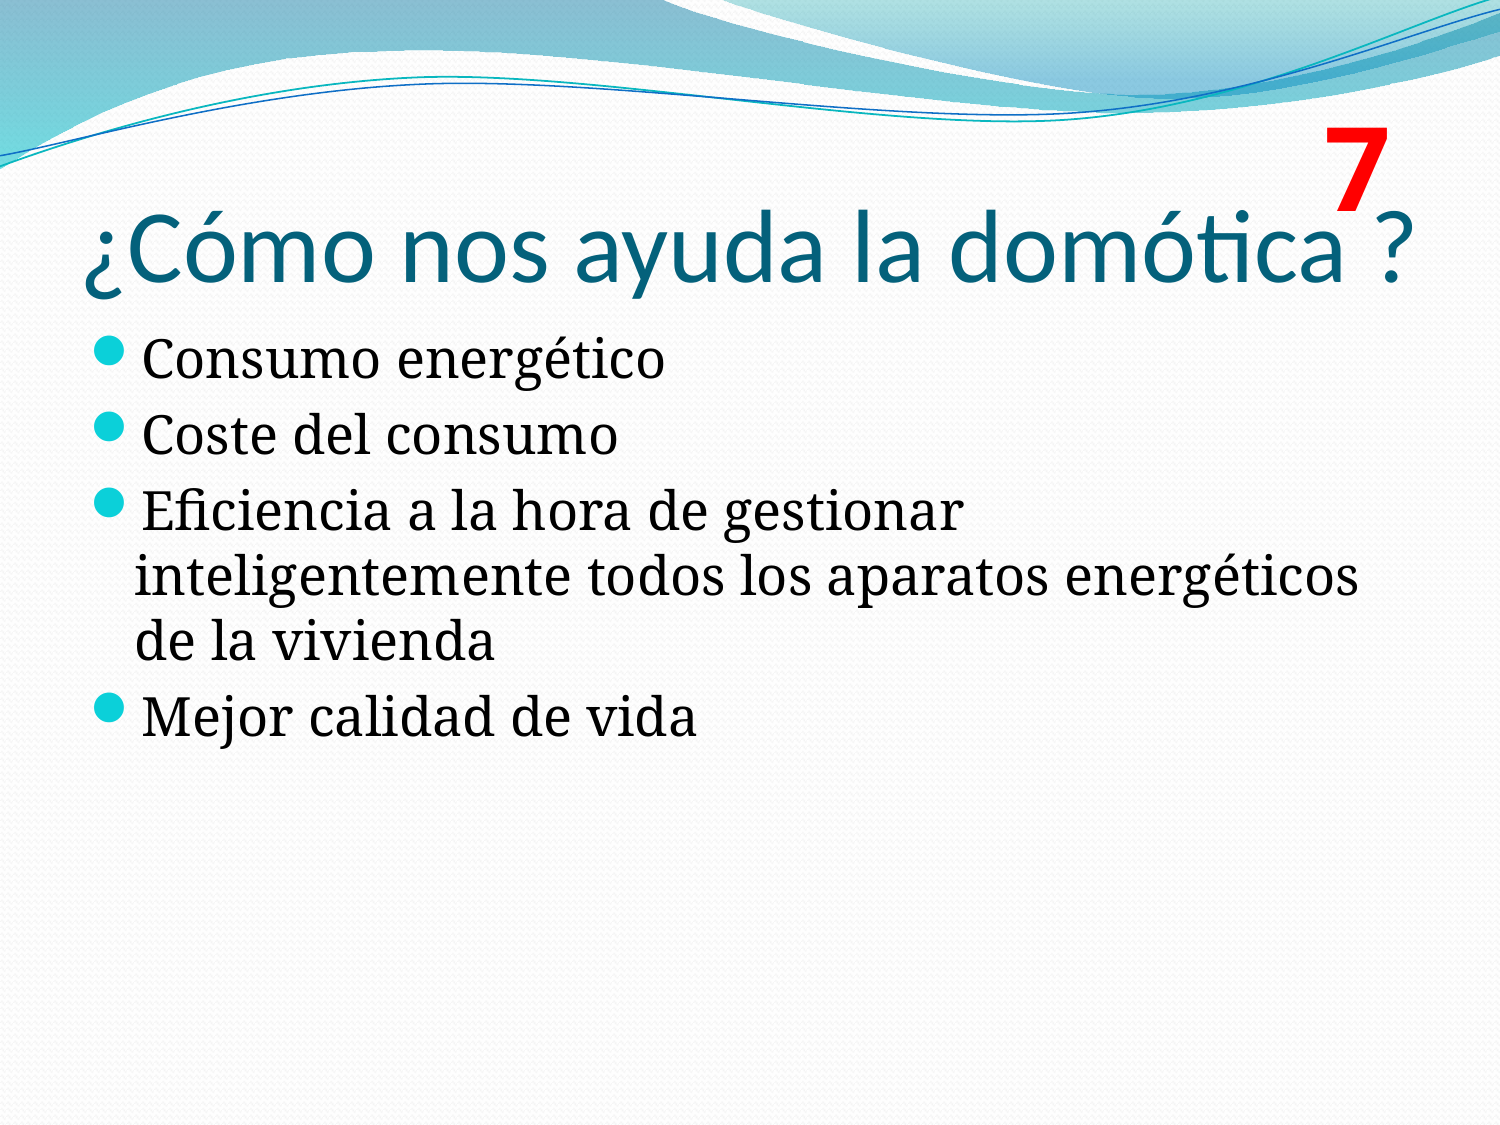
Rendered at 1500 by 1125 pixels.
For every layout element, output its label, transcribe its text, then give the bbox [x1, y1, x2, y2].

text_box 7 [1218, 0, 1500, 235]
title ¿Cómo nos ayuda la domótica ? [75, 115, 1425, 303]
list Consumo energético Coste del consumo Eficiencia a la hora de gestionar inteligentemente todos los aparatos energéticos de la vivienda Mejor calidad de vida [75, 317, 1425, 1038]
